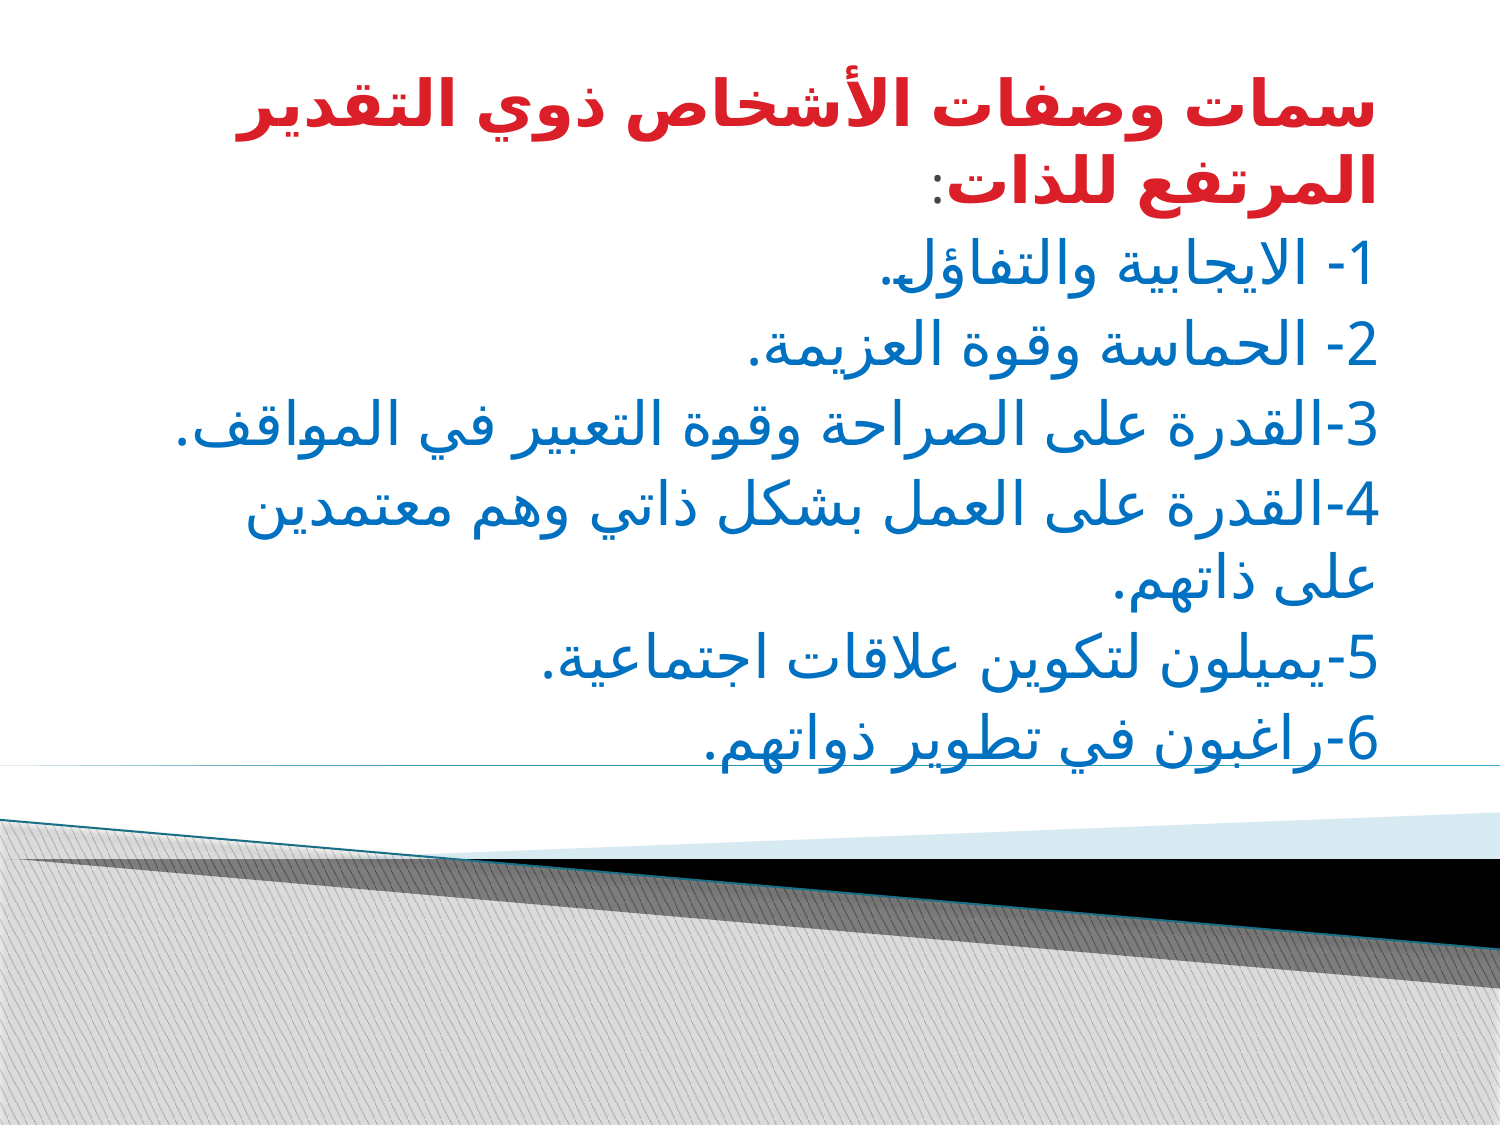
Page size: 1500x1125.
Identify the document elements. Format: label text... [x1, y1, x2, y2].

subtitle سمات وصفات الأشخاص ذوي التقدير المرتفع للذات: 1- الايجابية والتفاؤل. 2- الحماسة وقوة العزيمة. 3-القدرة على الصراحة وقوة التعبير في المواقف. 4-القدرة على العمل بشكل ذاتي وهم معتمدين على ذاتهم. 5-يميلون لتكوين علاقات اجتماعية. 6-راغبون في تطوير ذواتهم. [112, 54, 1388, 790]
picture [5, 859, 1500, 989]
